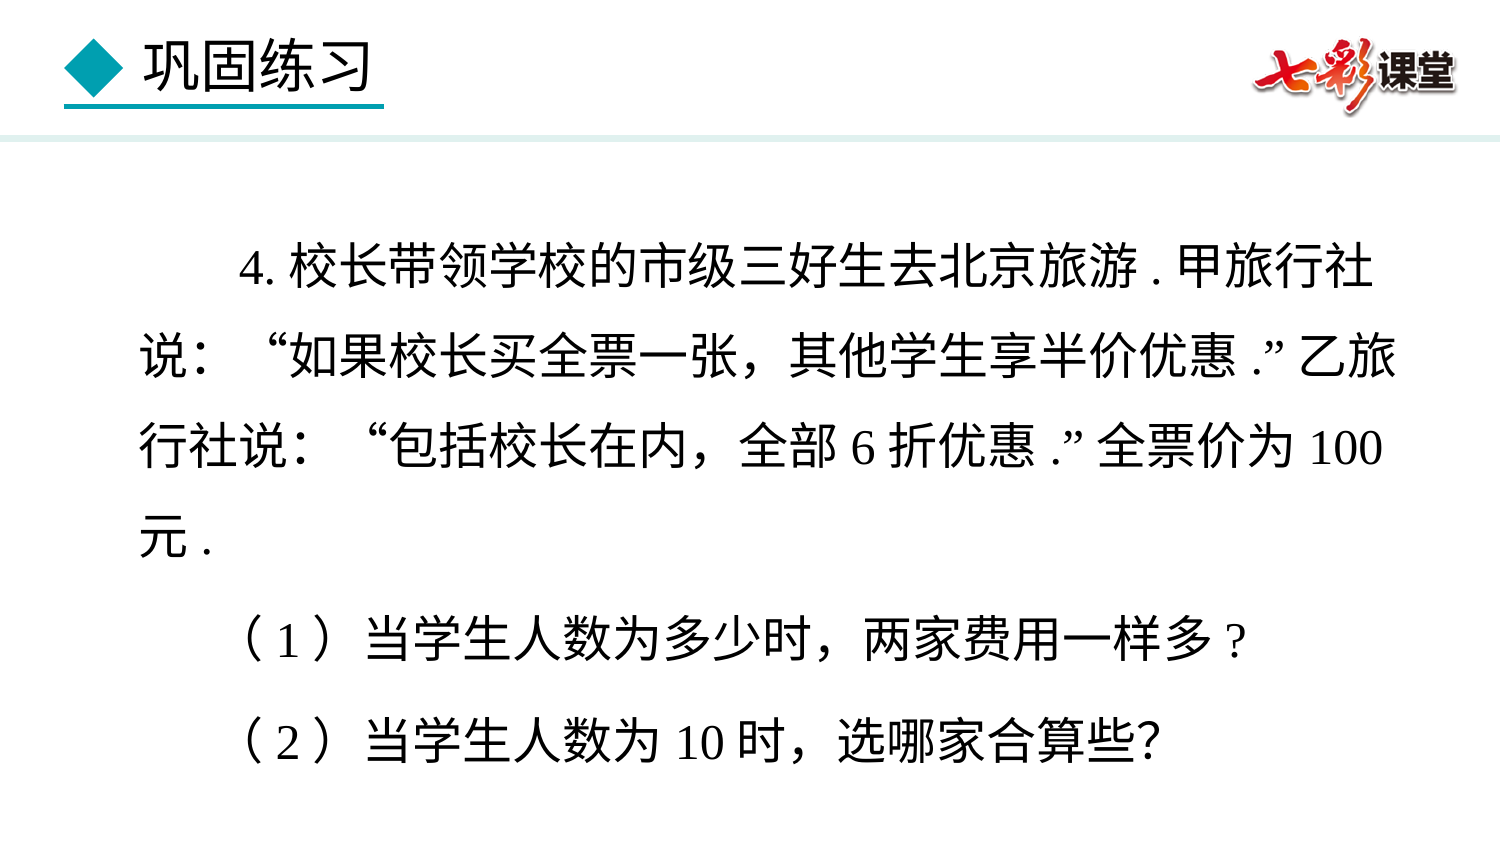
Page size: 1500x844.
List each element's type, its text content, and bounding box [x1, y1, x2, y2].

picture [1249, 32, 1461, 118]
text_box 4.校长带领学校的市级三好生去北京旅游.甲旅行社说：“如果校长买全票一张，其他学生享半价优惠.”乙旅行社说：“包括校长在内，全部6折优惠.”全票价为100元. （1）当学生人数为多少时，两家费用一样多? （2）当学生人数为10时，选哪家合算些？ [123, 197, 1454, 778]
